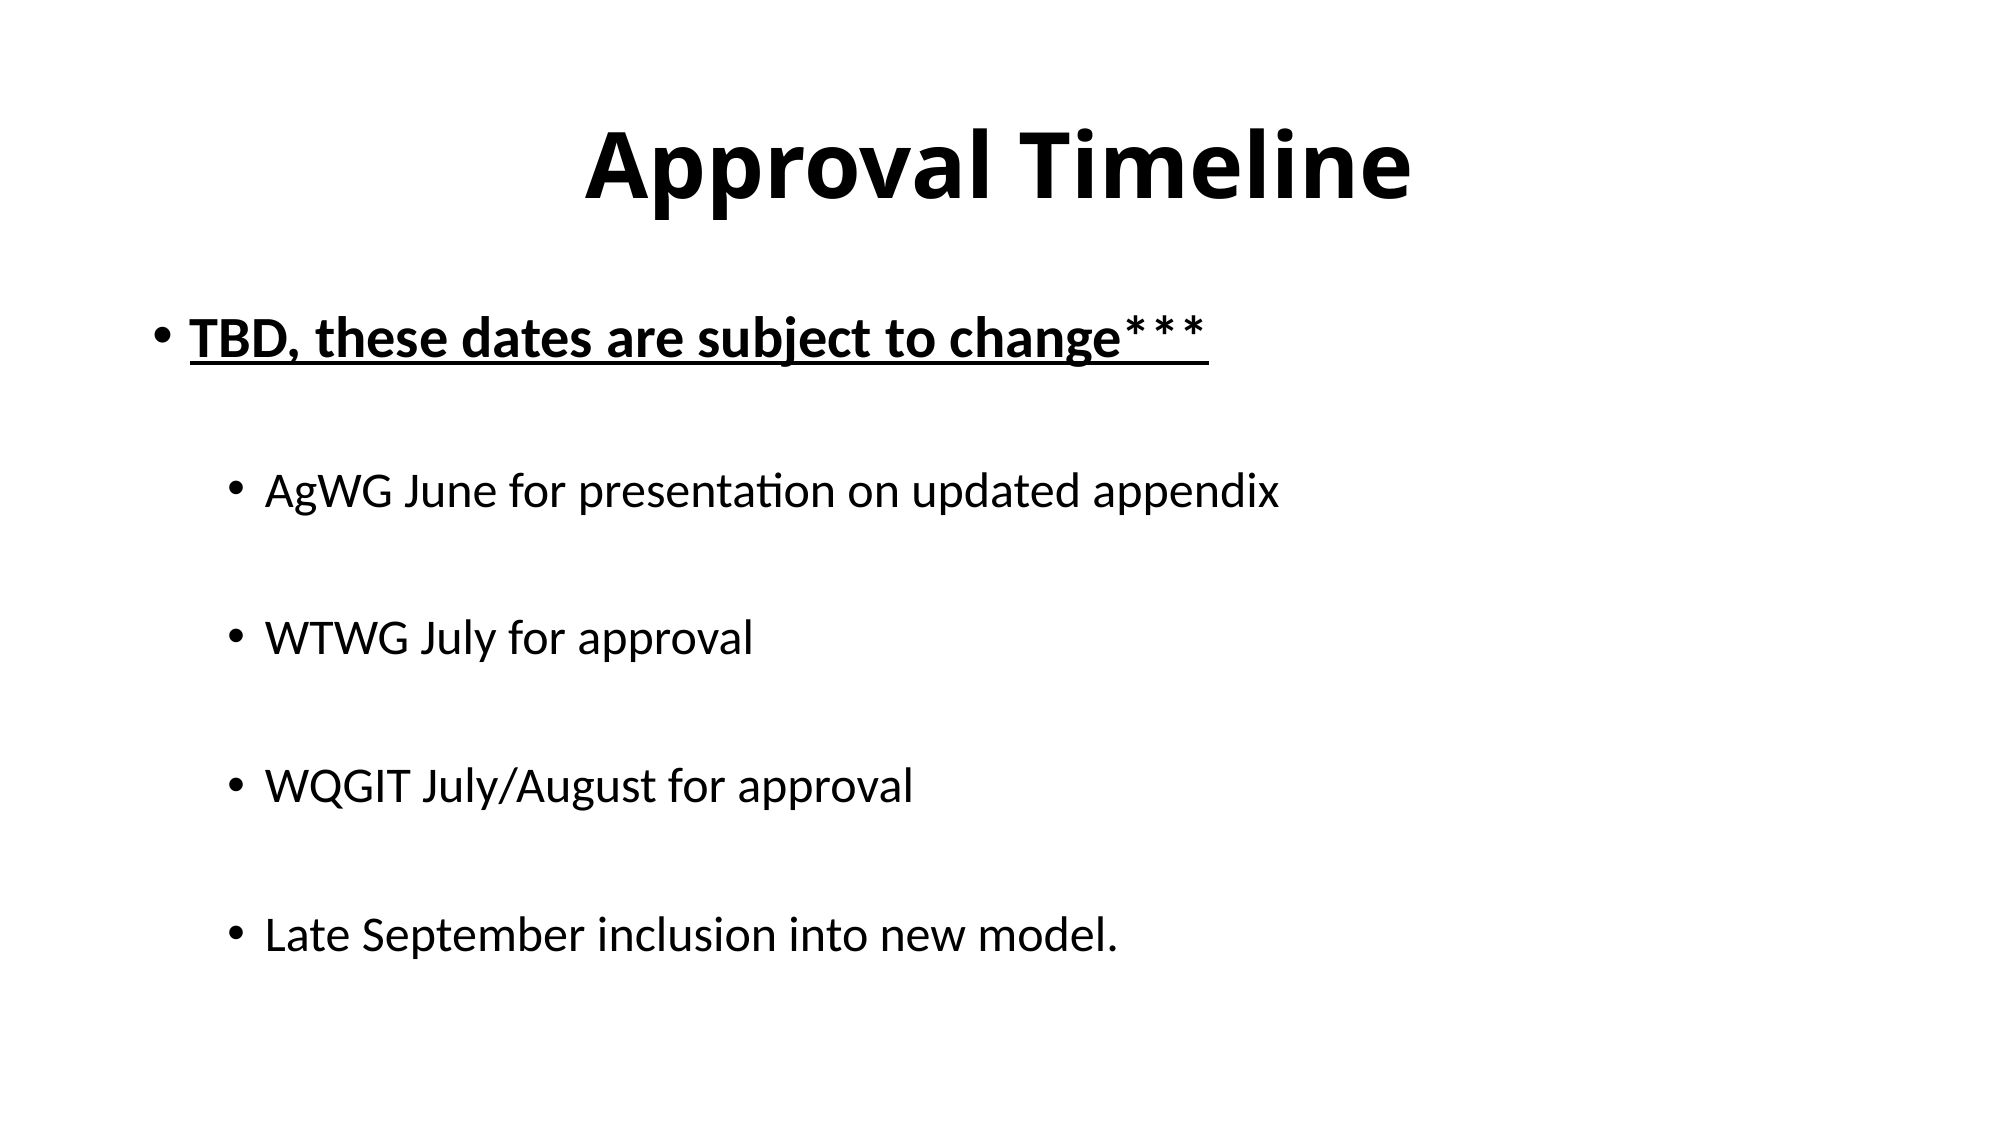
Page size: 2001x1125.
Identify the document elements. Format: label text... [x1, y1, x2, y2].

title Approval Timeline [137, 59, 1863, 278]
list TBD, these dates are subject to change*** AgWG June for presentation on updated appendix WTWG July for approval WQGIT July/August for approval Late September inclusion into new model. [137, 299, 1863, 1014]
